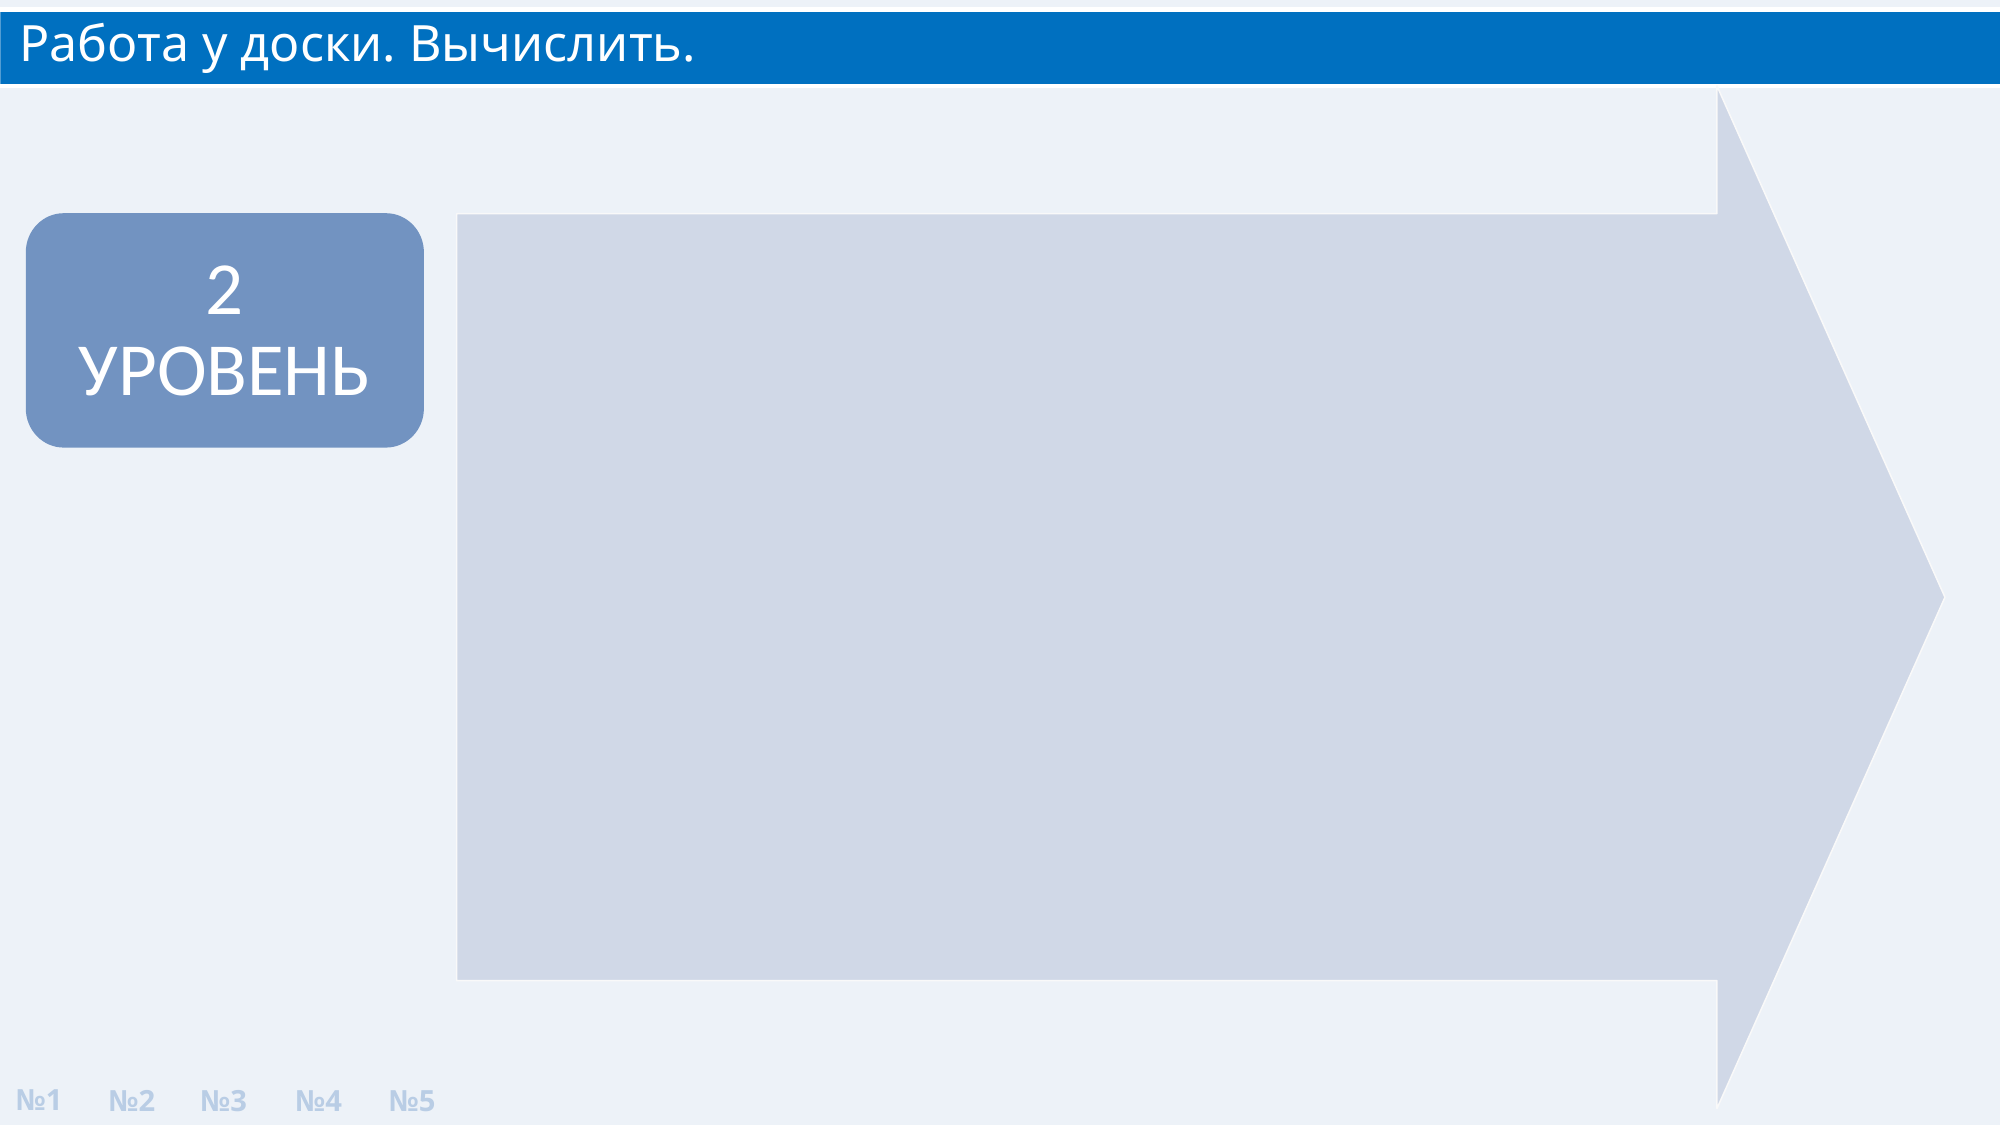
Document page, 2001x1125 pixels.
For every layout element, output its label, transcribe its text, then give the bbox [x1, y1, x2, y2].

text_box №4 [280, 1074, 373, 1125]
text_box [0, 9, 2000, 87]
text_box №3 [185, 1075, 280, 1125]
title Работа у доски. Вычислить. [4, 0, 2000, 6]
text_box №2 [93, 1074, 196, 1125]
text_box №1 [1, 1073, 102, 1124]
text_box 2 УРОВЕНЬ [25, 213, 424, 448]
text_box №5 [374, 1074, 470, 1125]
